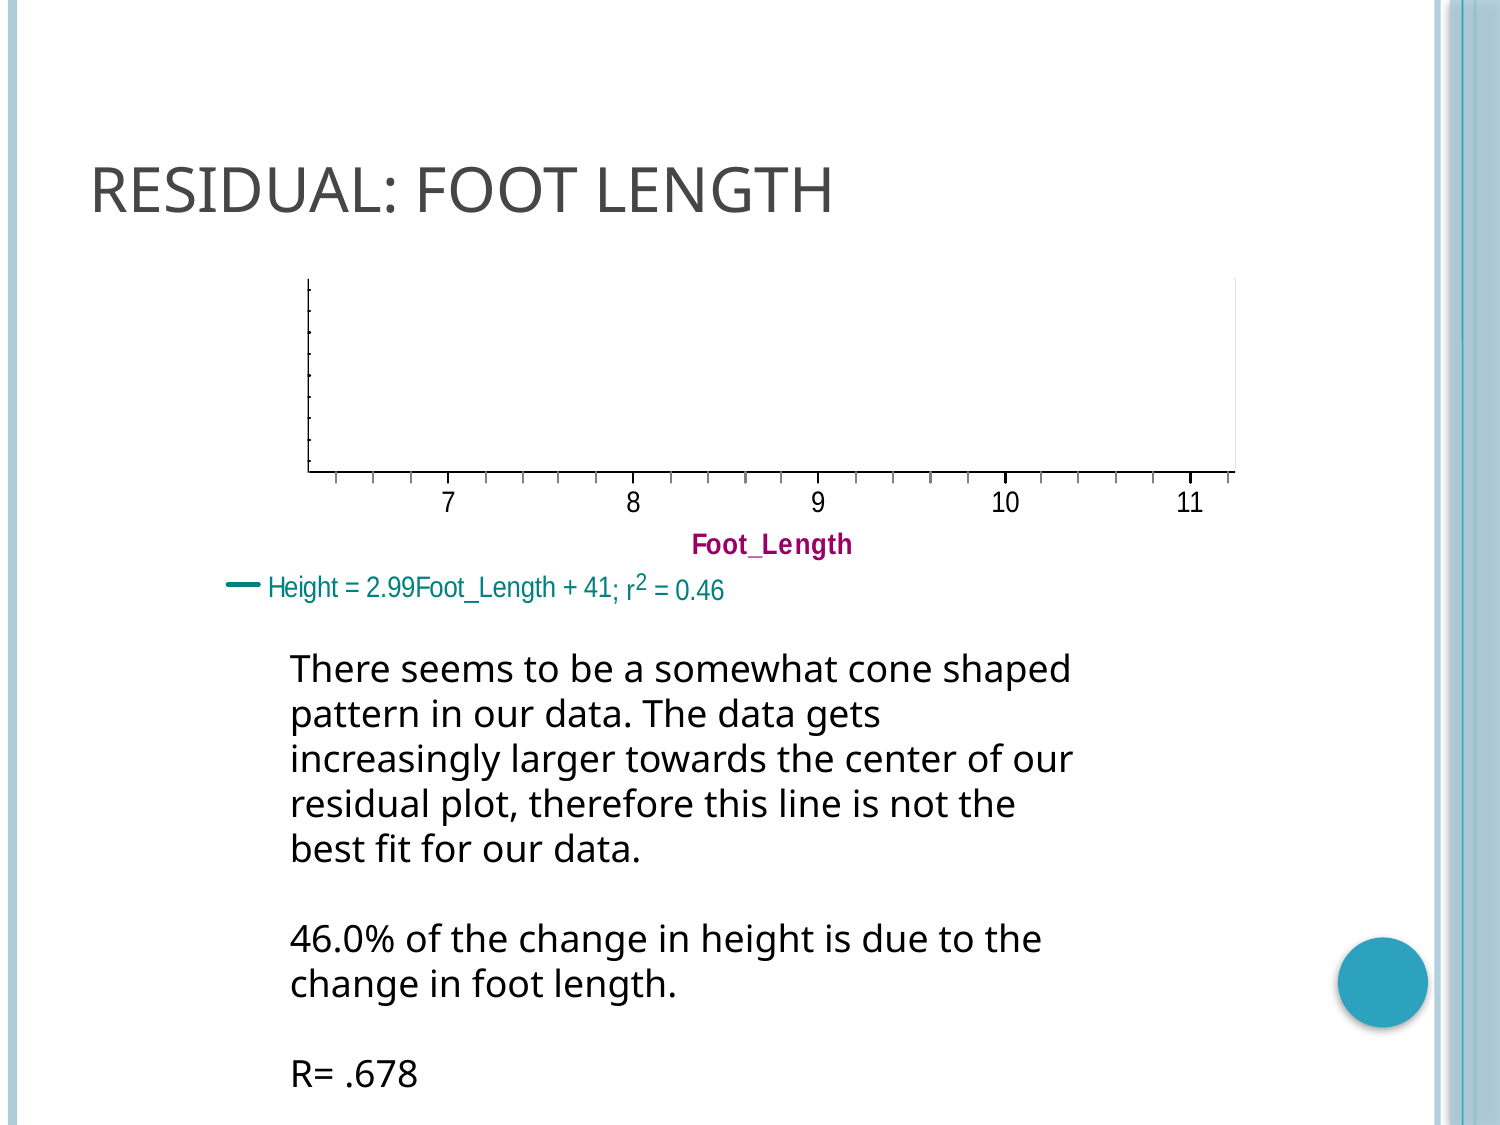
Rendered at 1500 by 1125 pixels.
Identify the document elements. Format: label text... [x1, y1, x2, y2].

title Residual: Foot Length [75, 45, 1300, 233]
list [199, 274, 1238, 615]
text_box There seems to be a somewhat cone shaped pattern in our data. The data gets increasingly larger towards the center of our residual plot, therefore this line is not the best fit for our data. 46.0% of the change in height is due to the change in foot length. R= .678 [274, 637, 1100, 1103]
